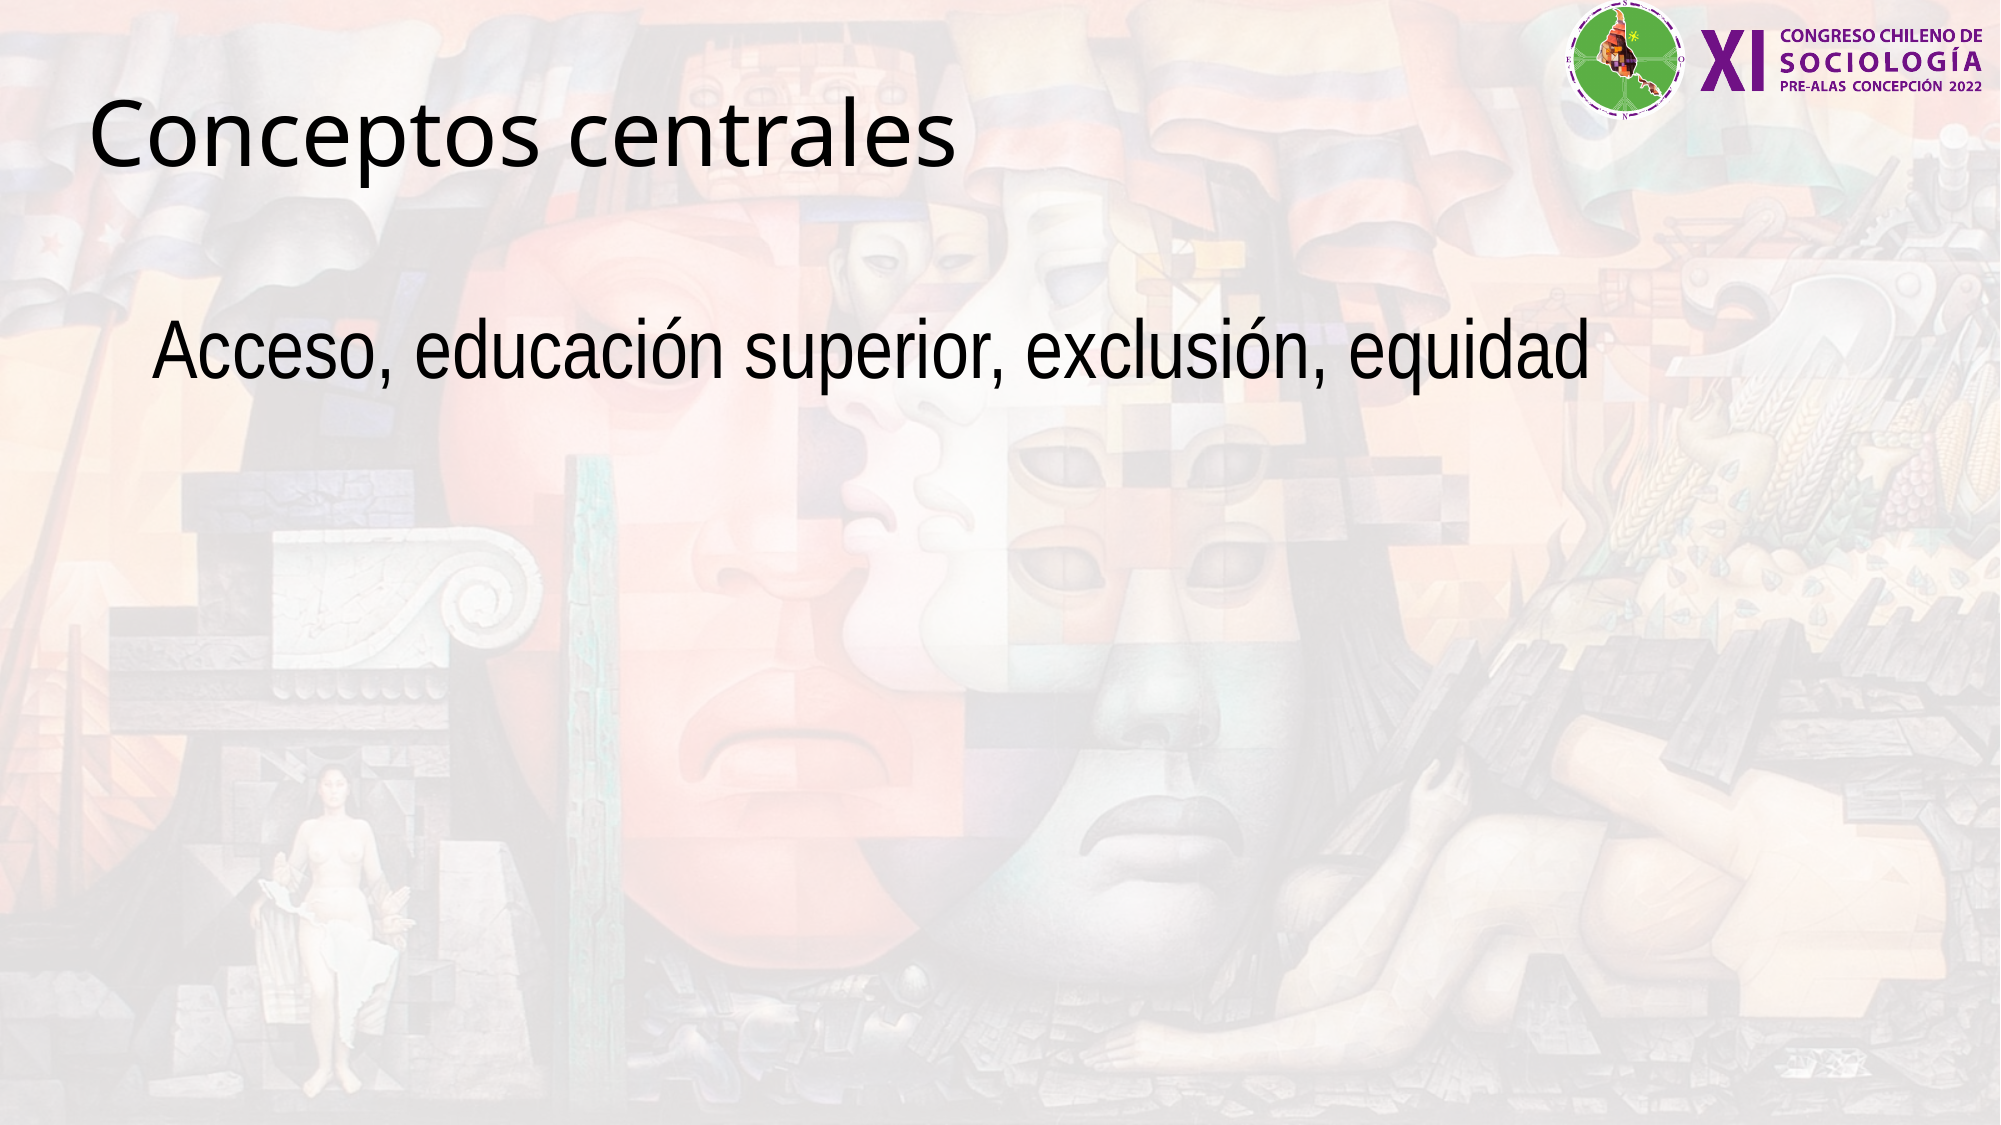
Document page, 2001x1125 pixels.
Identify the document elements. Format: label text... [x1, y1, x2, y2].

list Acceso, educación superior, exclusión, equidad [137, 299, 1863, 1014]
text_box Conceptos centrales [72, 72, 1332, 202]
picture [1565, 0, 1982, 121]
